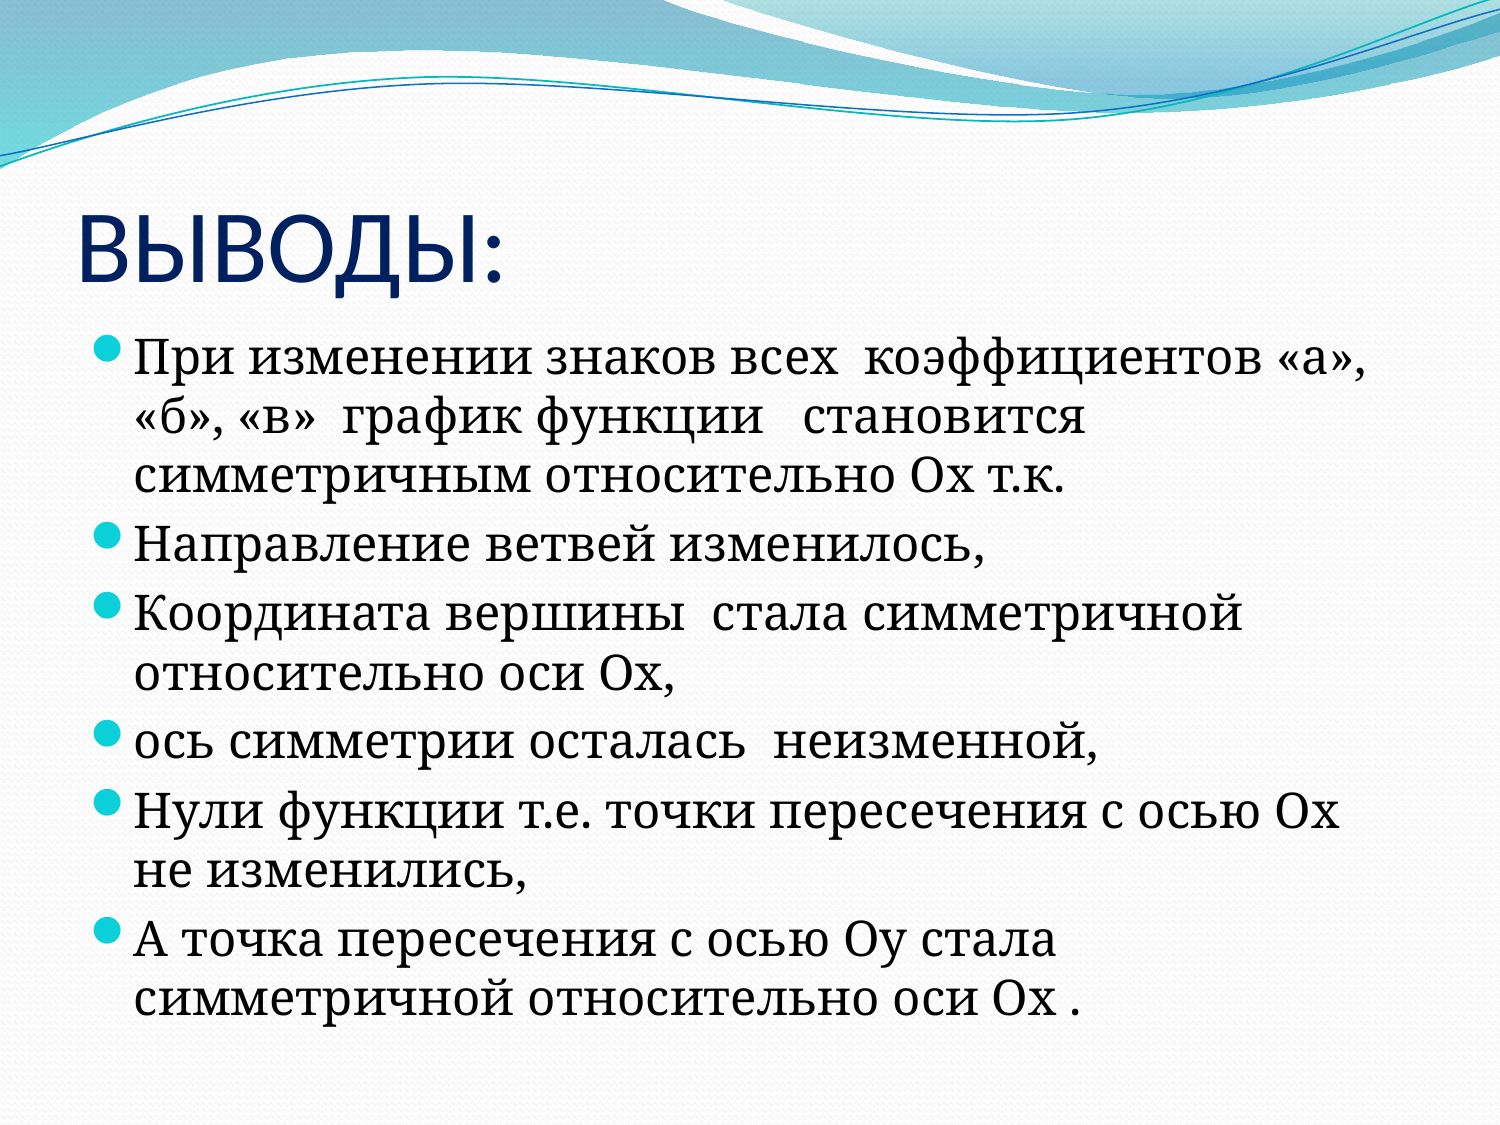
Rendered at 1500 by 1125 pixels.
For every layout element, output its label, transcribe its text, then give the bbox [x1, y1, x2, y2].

title ВЫВОДЫ: [75, 115, 1425, 303]
list При изменении знаков всех коэффициентов «а», «б», «в» график функции становится симметричным относительно Ох т.к. Направление ветвей изменилось, Координата вершины стала симметричной относительно оси Ох, ось симметрии осталась неизменной, Нули функции т.е. точки пересечения с осью Ох не изменились, А точка пересечения с осью Оу стала симметричной относительно оси Ох . [75, 317, 1425, 1038]
